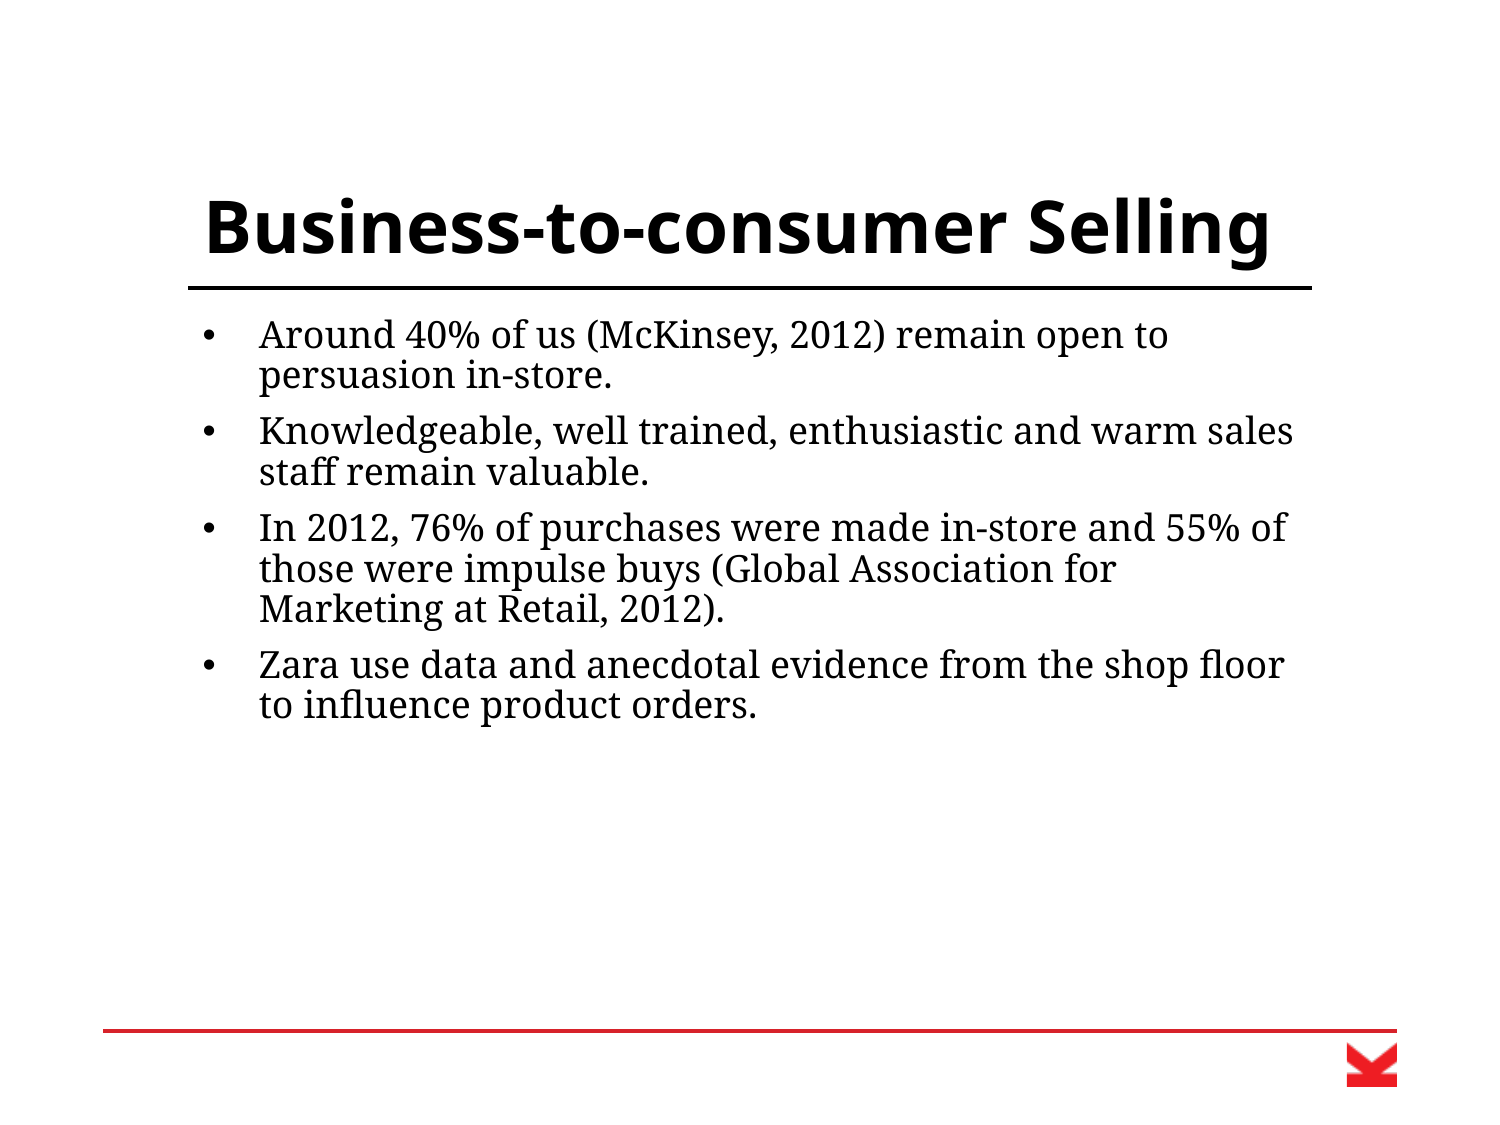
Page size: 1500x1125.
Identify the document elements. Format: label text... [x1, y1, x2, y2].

subtitle Around 40% of us (McKinsey, 2012) remain open to persuasion in-store. Knowledgeable, well trained, enthusiastic and warm sales staff remain valuable. In 2012, 76% of purchases were made in-store and 55% of those were impulse buys (Global Association for Marketing at Retail, 2012). Zara use data and anecdotal evidence from the shop floor to influence product orders. [187, 308, 1313, 863]
title Business-to-consumer Selling [188, 59, 1312, 278]
